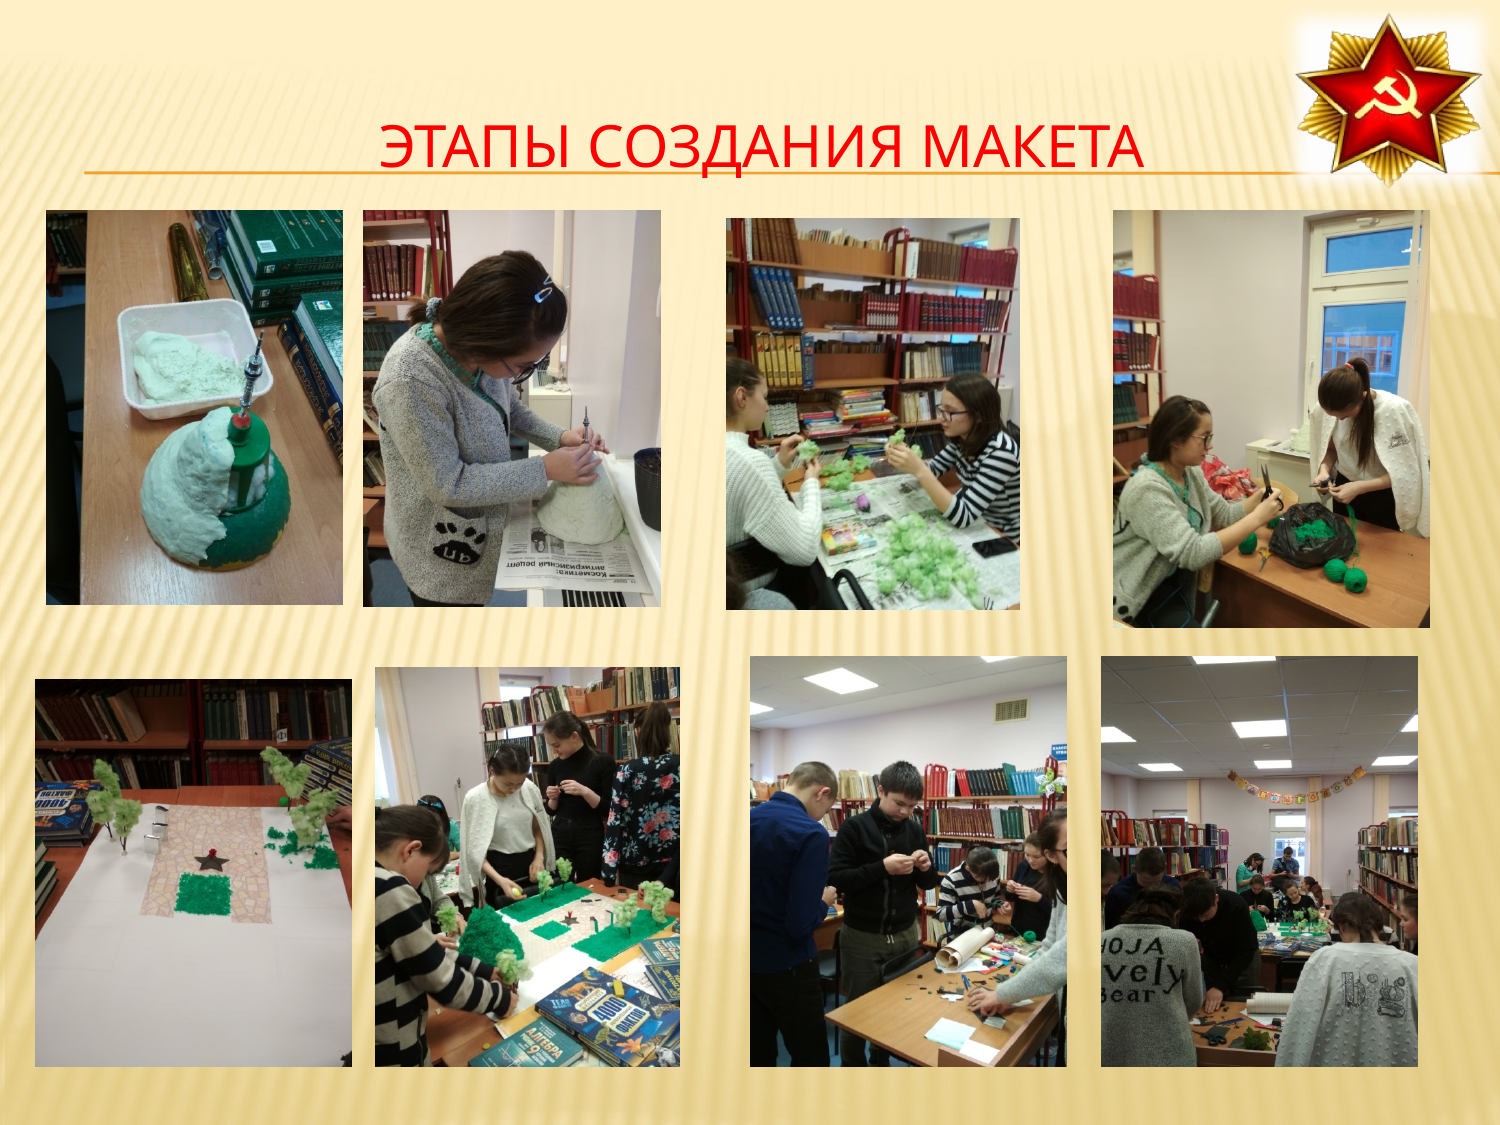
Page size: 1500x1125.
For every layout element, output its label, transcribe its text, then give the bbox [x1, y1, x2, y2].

picture [374, 667, 680, 1067]
picture [749, 655, 1067, 1067]
picture [46, 210, 343, 606]
title Этапы создания макета [49, 75, 1267, 213]
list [726, 218, 1020, 610]
picture [1112, 210, 1430, 628]
picture [34, 679, 352, 1067]
picture [362, 210, 661, 608]
picture [1276, 0, 1500, 202]
picture [1101, 655, 1419, 1067]
